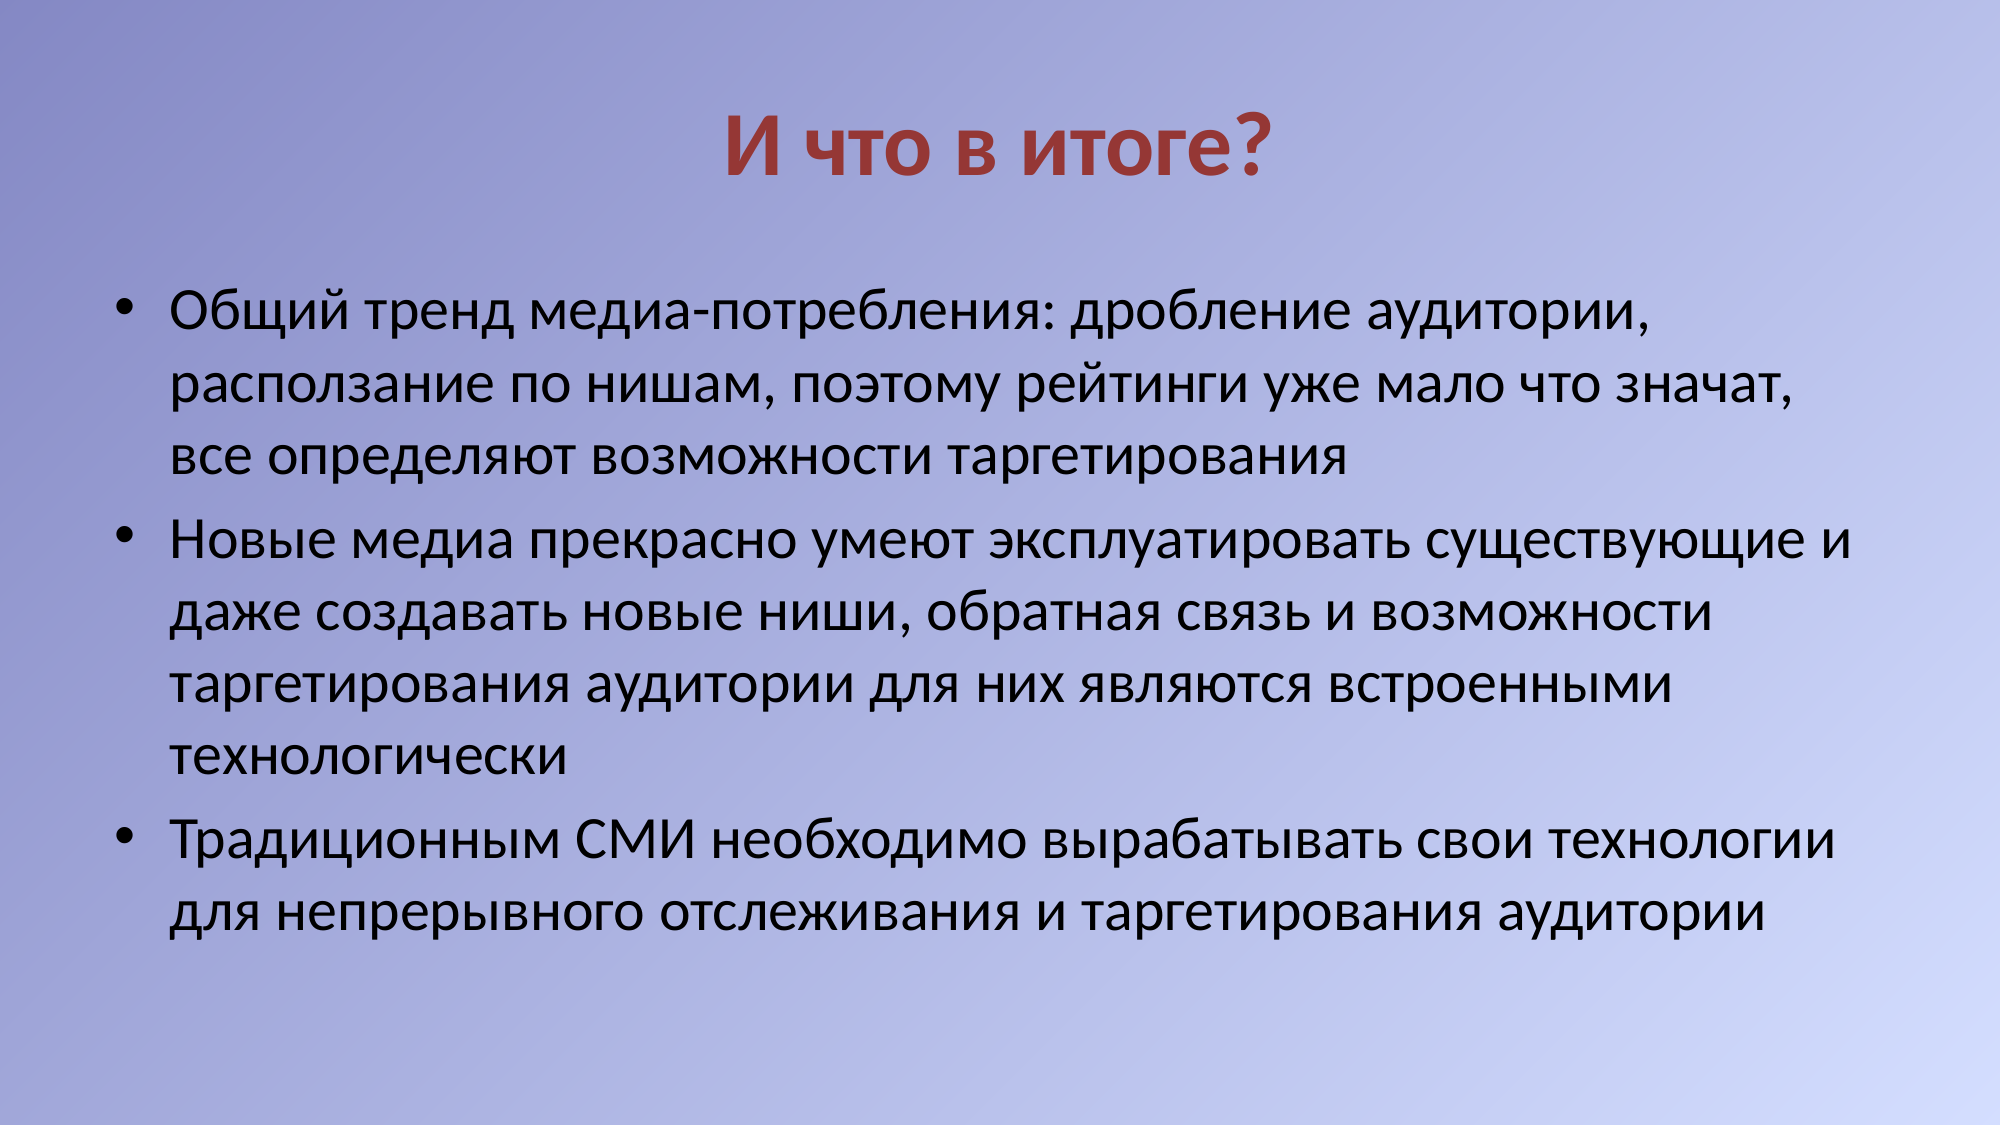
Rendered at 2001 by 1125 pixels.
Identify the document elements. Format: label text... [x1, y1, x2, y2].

title И что в итоге? [99, 45, 1900, 233]
list Общий тренд медиа-потребления: дробление аудитории, расползание по нишам, поэтому рейтинги уже мало что значат, все определяют возможности таргетирования Новые медиа прекрасно умеют эксплуатировать существующие и даже создавать новые ниши, обратная связь и возможности таргетирования аудитории для них являются встроенными технологически Традиционным СМИ необходимо вырабатывать свои технологии для непрерывного отслеживания и таргетирования аудитории [99, 262, 1900, 1005]
